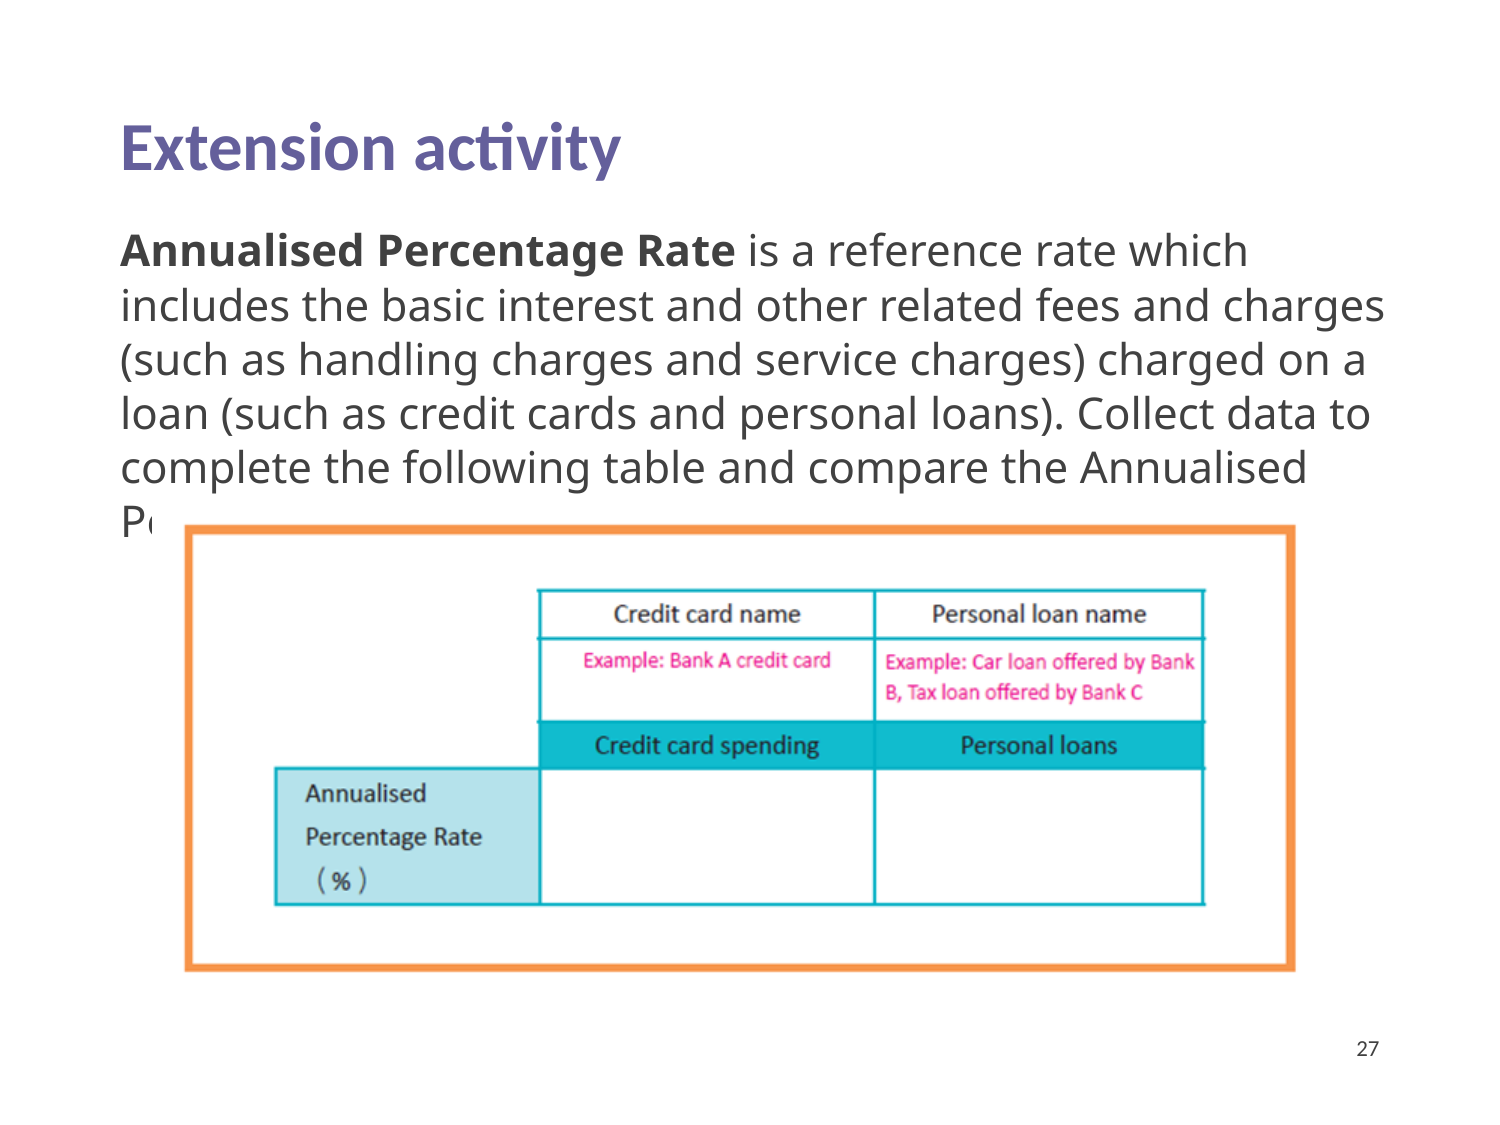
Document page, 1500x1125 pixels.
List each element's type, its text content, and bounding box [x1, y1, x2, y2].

list Extension activity [119, 113, 1382, 225]
picture [152, 495, 1341, 1010]
list Annualised Percentage Rate is a reference rate which includes the basic interest and other related fees and charges (such as handling charges and service charges) charged on a loan (such as credit cards and personal loans). Collect data to complete the following table and compare the Annualised Percentage Rate for different loans. [119, 220, 1396, 909]
slide_number 27 [1353, 1035, 1381, 1062]
